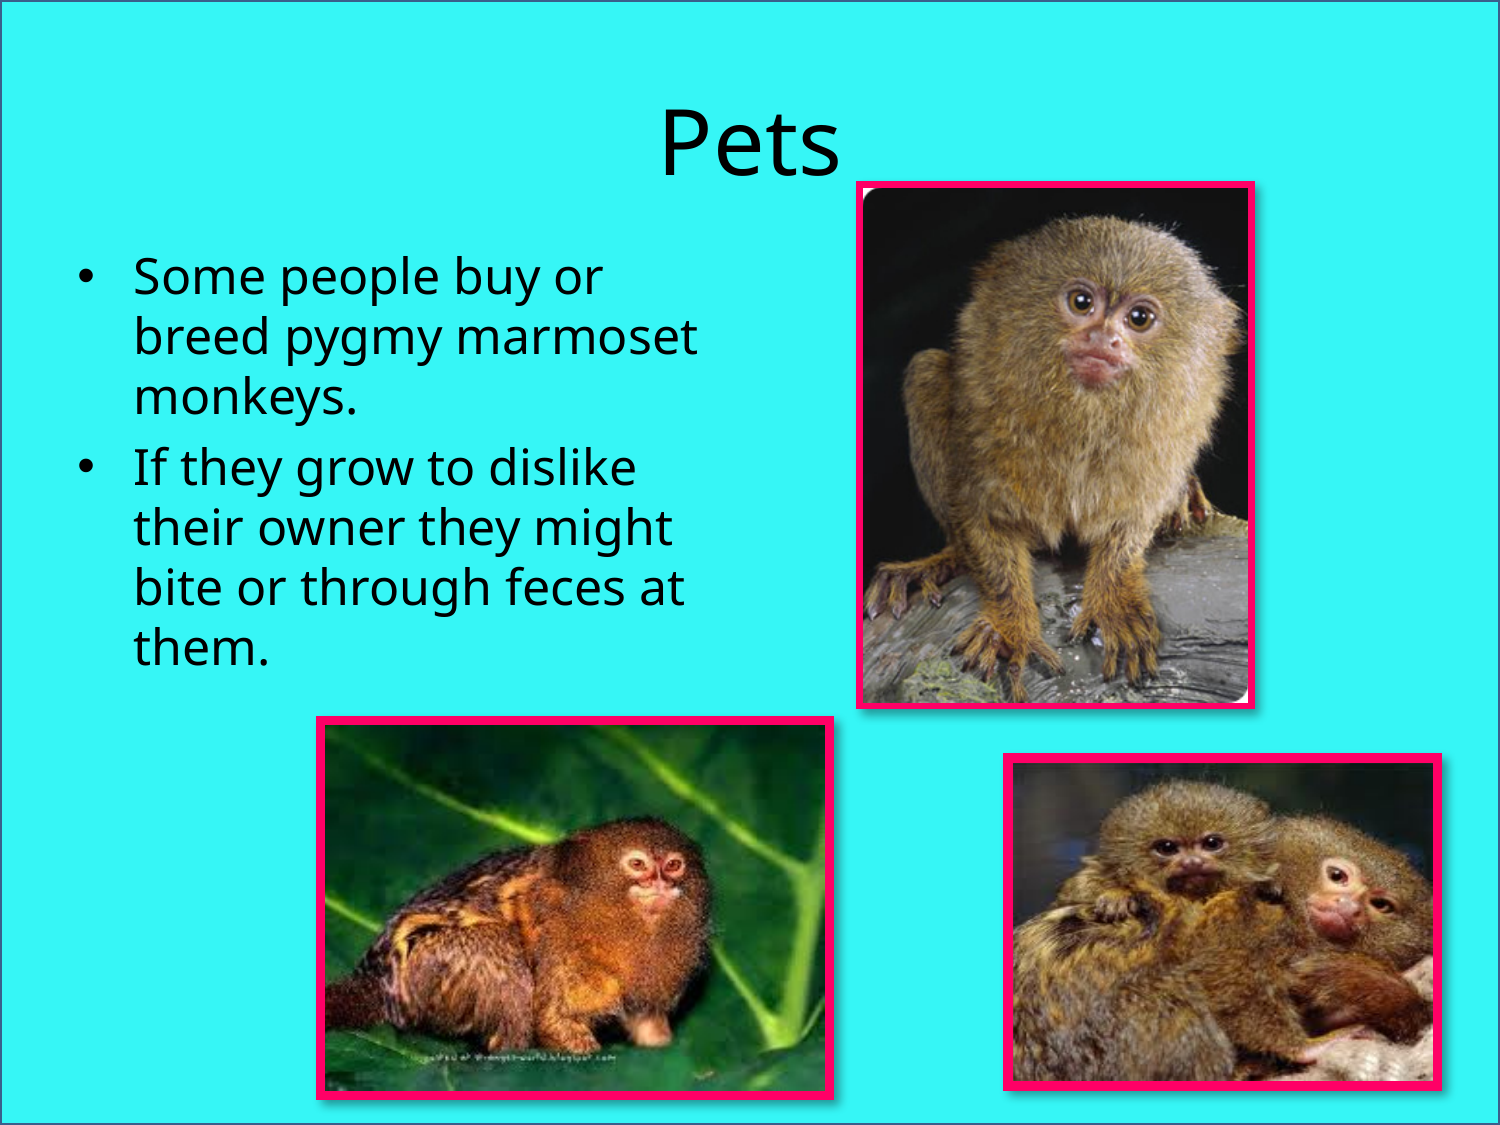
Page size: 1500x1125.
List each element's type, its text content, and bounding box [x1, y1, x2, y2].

text_box [0, 0, 1500, 1125]
list Some people buy or breed pygmy marmoset monkeys. If they grow to dislike their owner they might bite or through feces at them. [62, 237, 725, 980]
picture [1012, 762, 1434, 1082]
picture [324, 724, 826, 1091]
picture [862, 187, 1249, 703]
title Pets [75, 45, 1425, 233]
